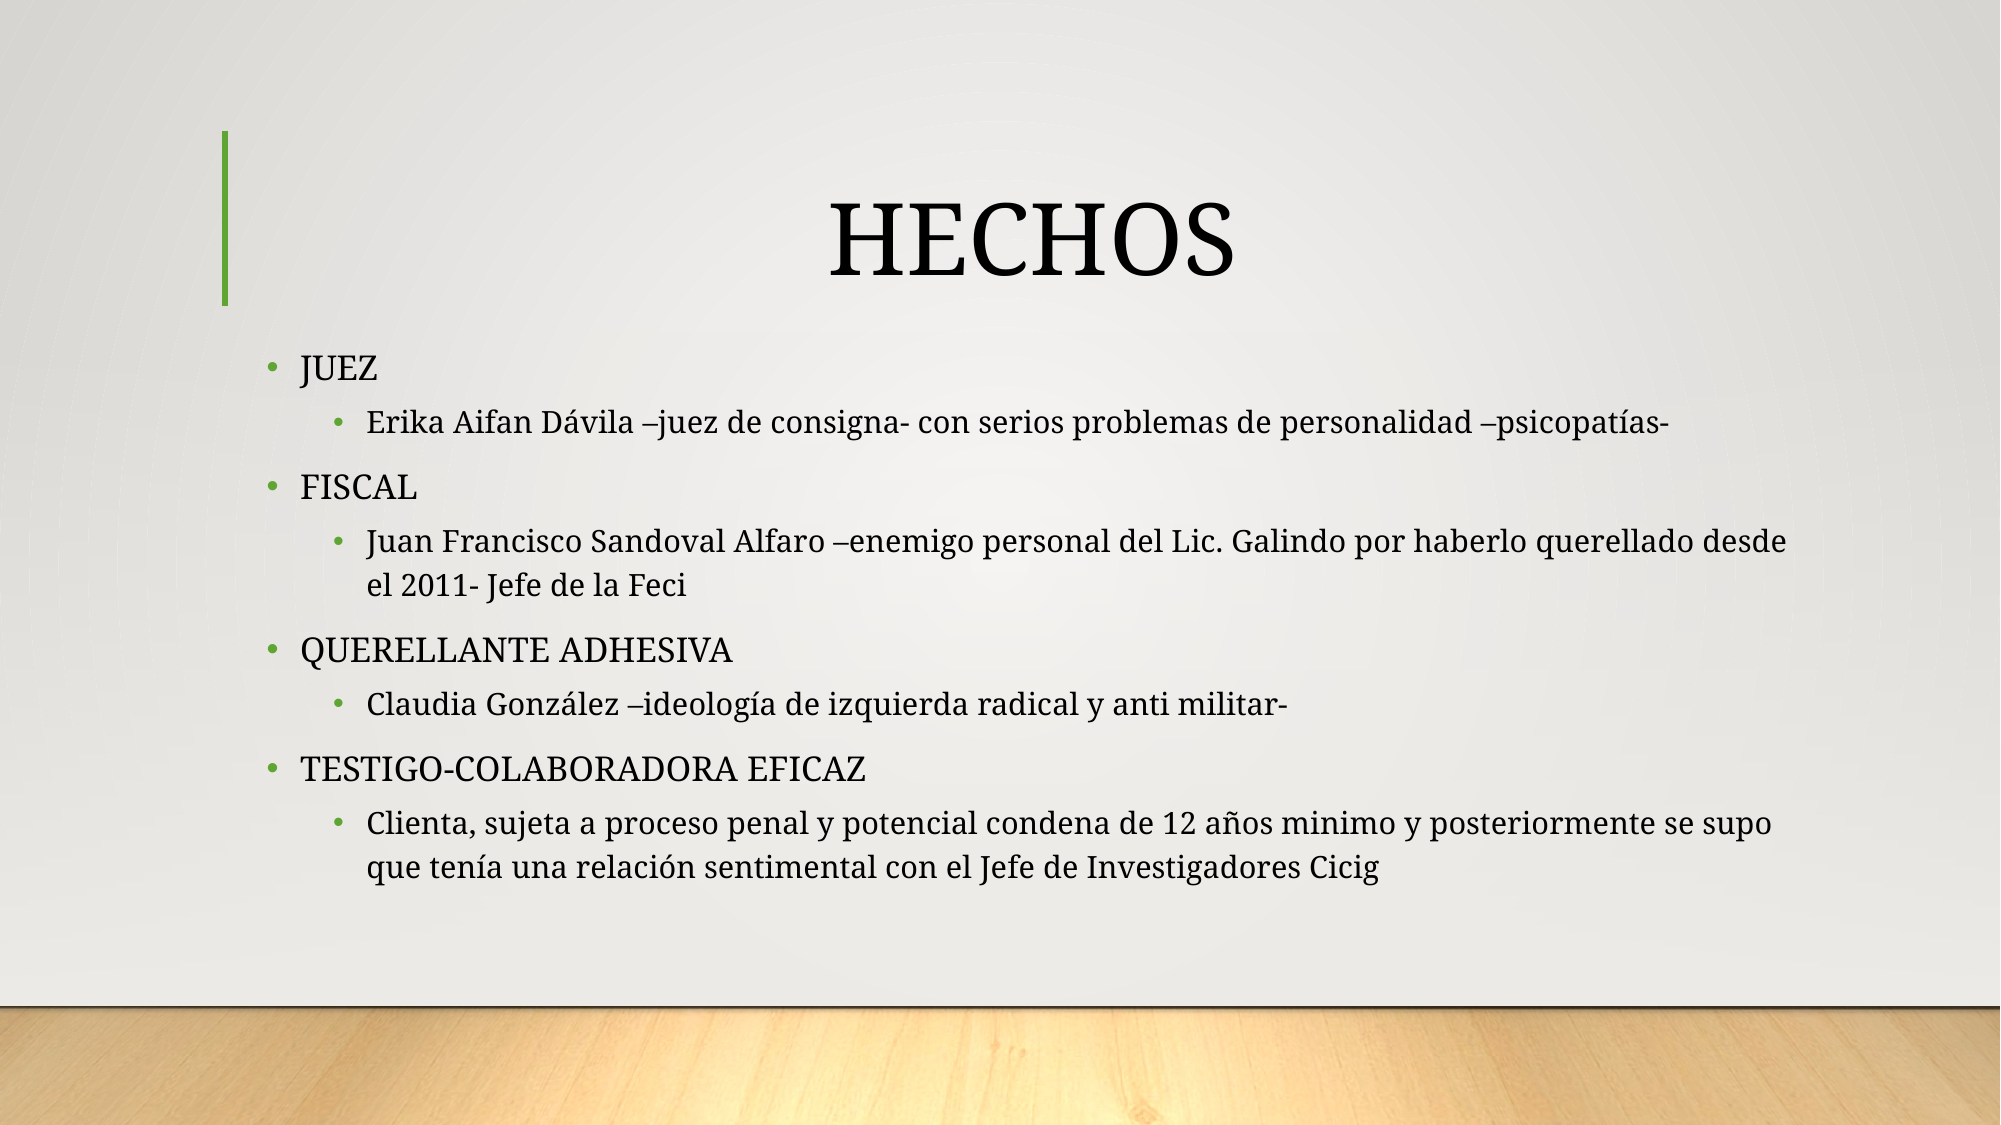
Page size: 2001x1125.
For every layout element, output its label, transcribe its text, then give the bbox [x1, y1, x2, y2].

picture [0, 1006, 2000, 1125]
title HECHOS [251, 131, 1814, 305]
list JUEZ Erika Aifan Dávila –juez de consigna- con serios problemas de personalidad –psicopatías- FISCAL Juan Francisco Sandoval Alfaro –enemigo personal del Lic. Galindo por haberlo querellado desde el 2011- Jefe de la Feci QUERELLANTE ADHESIVA Claudia González –ideología de izquierda radical y anti militar- TESTIGO-COLABORADORA EFICAZ Clienta, sujeta a proceso penal y potencial condena de 12 años minimo y posteriormente se supo que tenía una relación sentimental con el Jefe de Investigadores Cicig [251, 330, 1814, 897]
